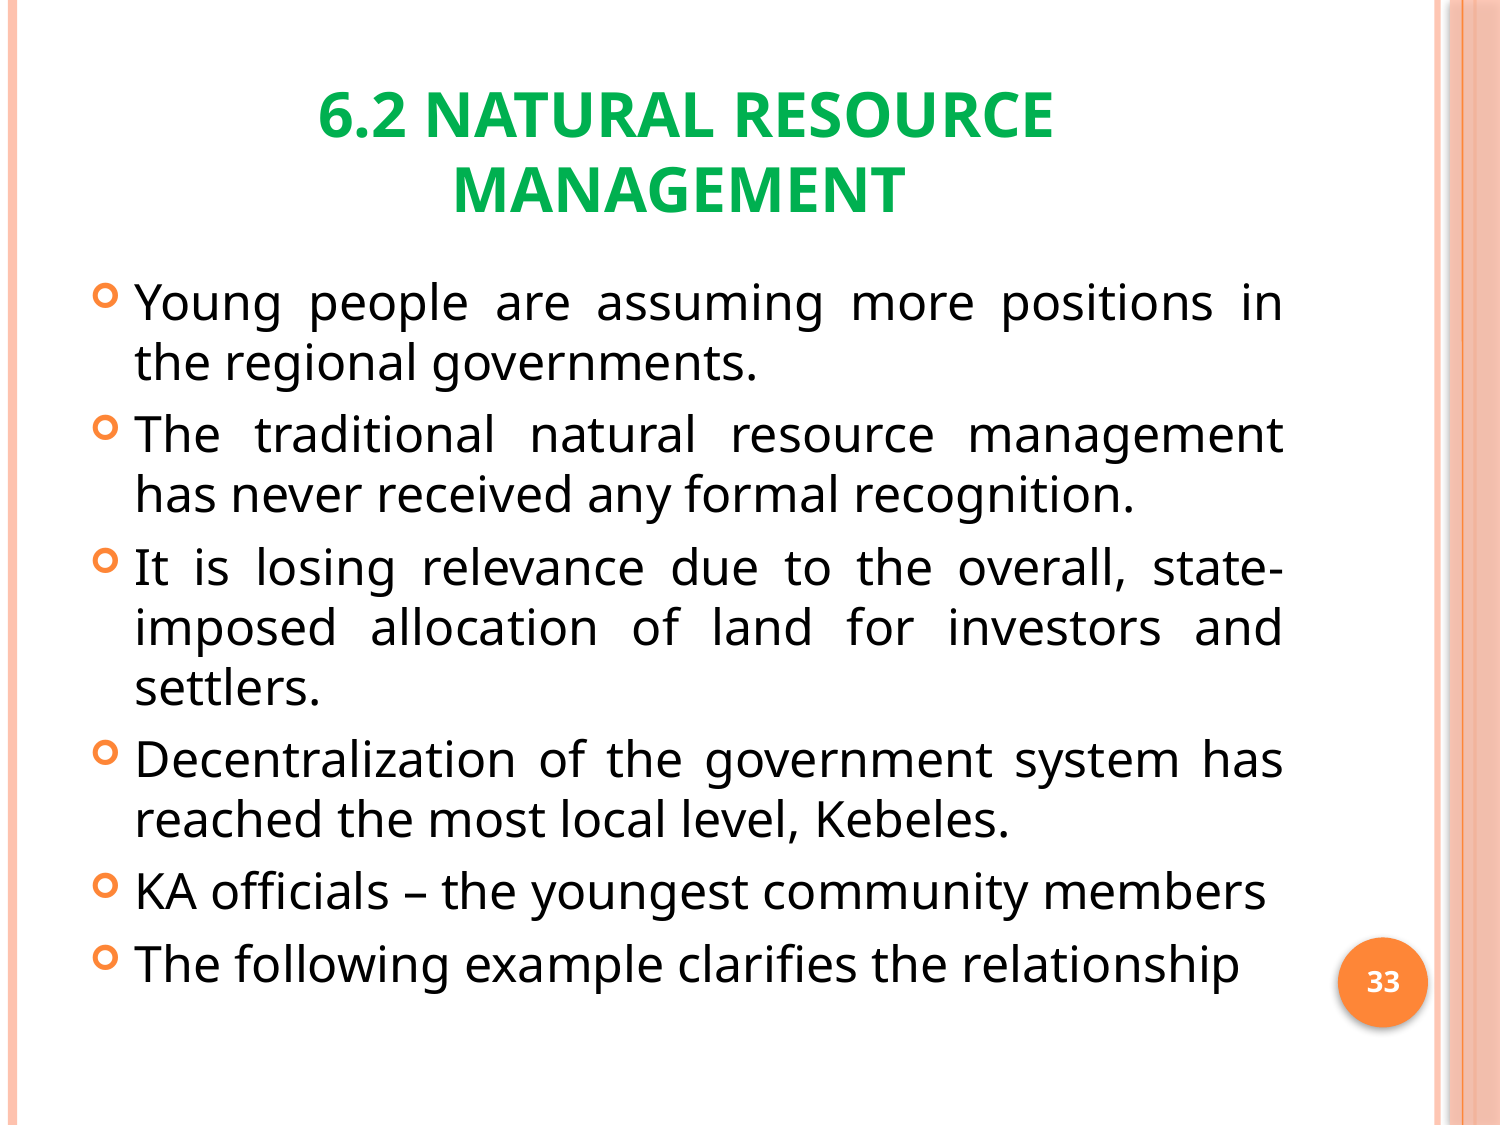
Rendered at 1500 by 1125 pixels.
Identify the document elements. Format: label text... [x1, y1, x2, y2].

slide_number 33 [1333, 940, 1434, 1027]
list Young people are assuming more positions in the regional governments. The traditional natural resource management has never received any formal recognition. It is losing relevance due to the overall, state-imposed allocation of land for investors and settlers. Decentralization of the government system has reached the most local level, Kebeles. KA officials – the youngest community members The following example clarifies the relationship [75, 262, 1300, 1062]
title 6.2 Natural Resource Management [75, 45, 1300, 233]
